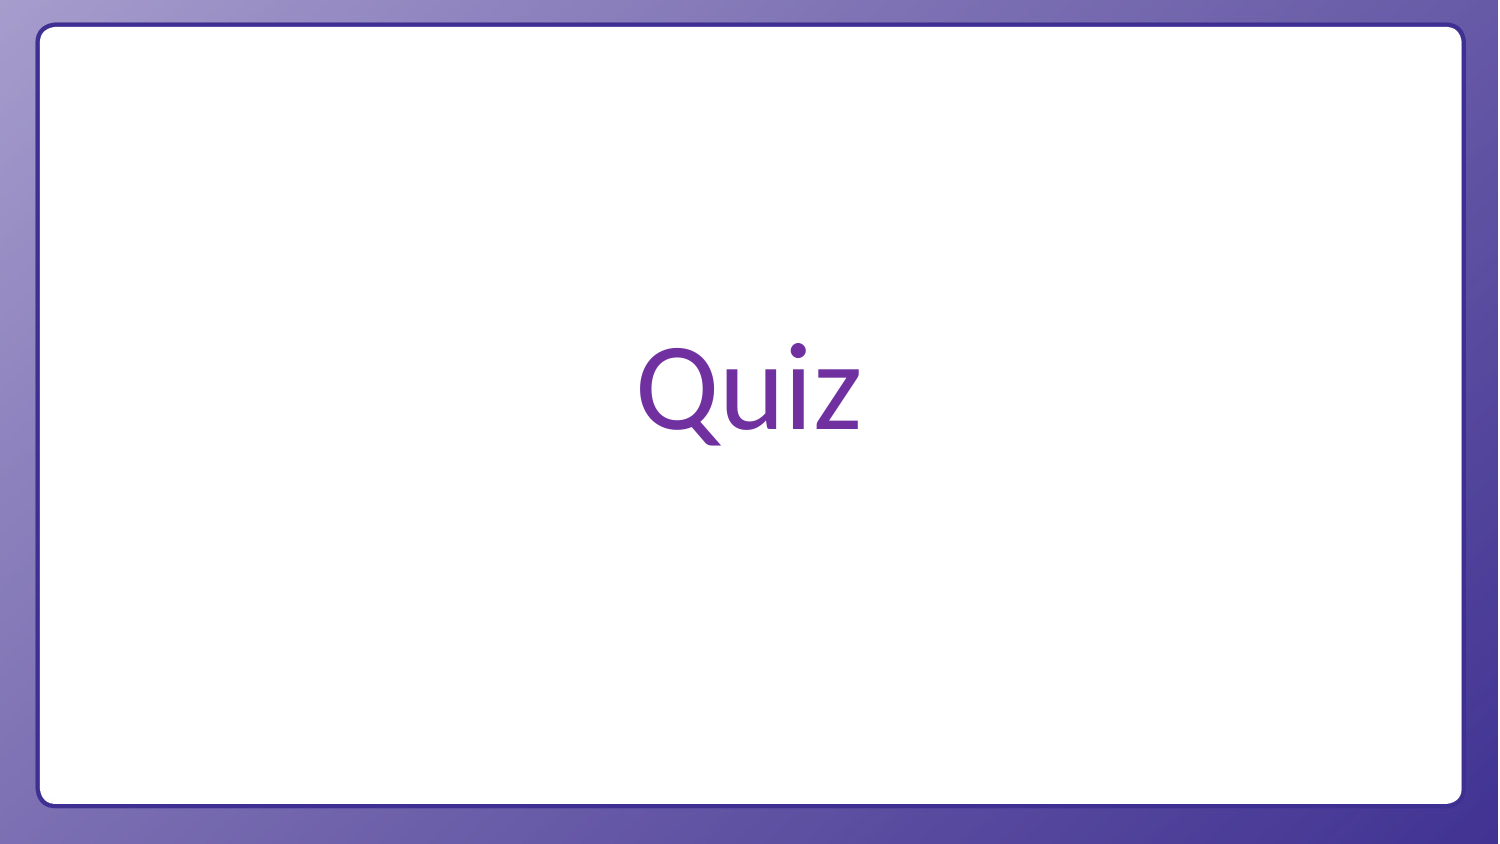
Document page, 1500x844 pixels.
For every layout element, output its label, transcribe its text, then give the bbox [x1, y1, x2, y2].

picture [0, 0, 1498, 844]
text_box Quiz [38, 297, 1460, 462]
